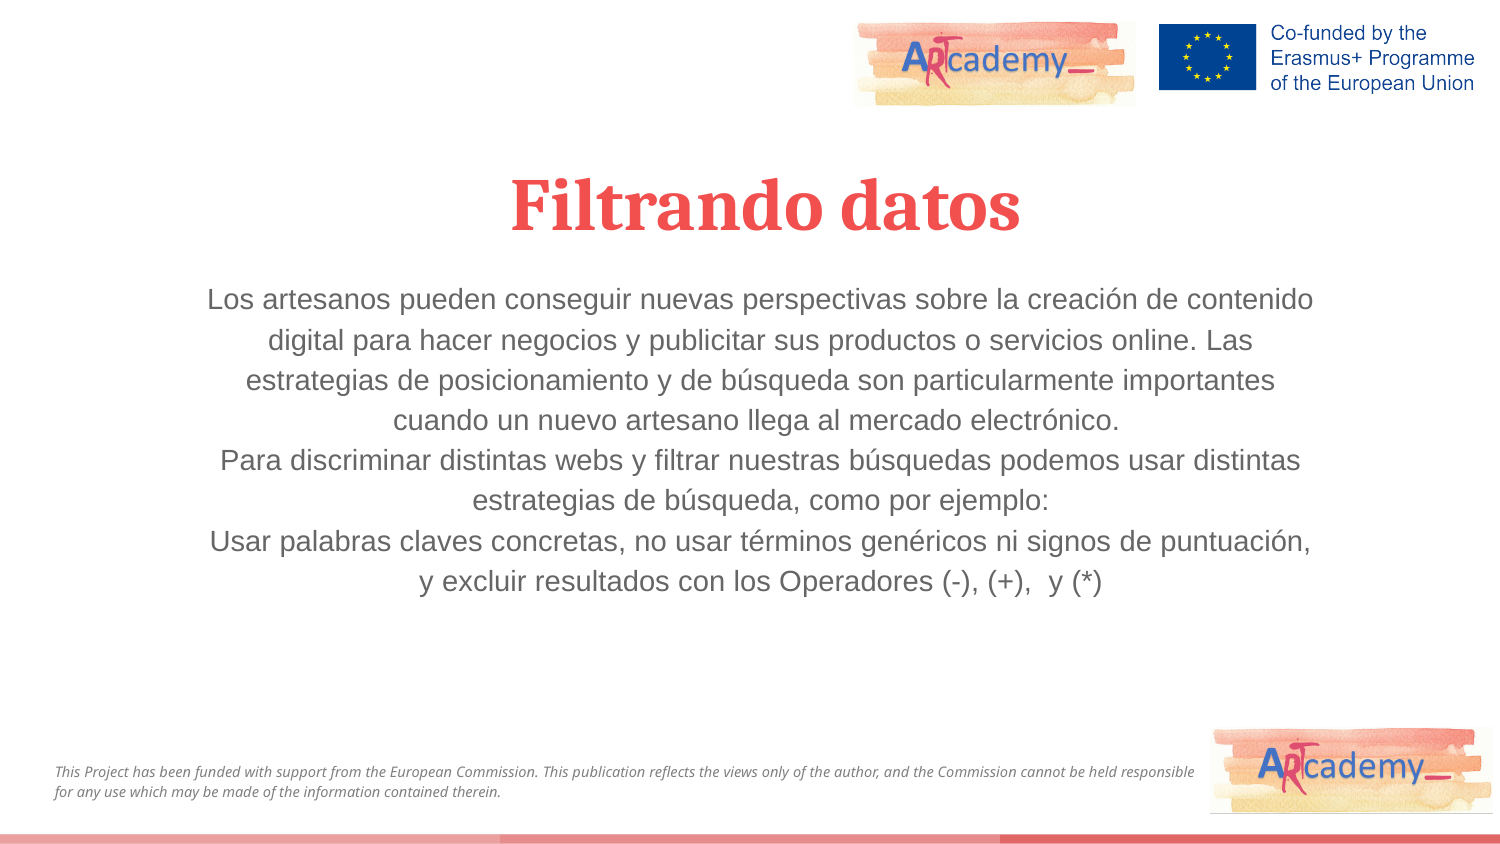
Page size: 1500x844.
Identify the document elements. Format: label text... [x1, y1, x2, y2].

text_box This Project has been funded with support from the European Commission. This publication reflects the views only of the author, and the Commission cannot be held responsible for any use which may be made of the information contained therein. [39, 754, 1205, 799]
title Filtrando datos [180, 53, 1352, 261]
picture [1158, 24, 1474, 94]
picture [854, 2, 1137, 138]
picture [1210, 709, 1493, 844]
list Los artesanos pueden conseguir nuevas perspectivas sobre la creación de contenido digital para hacer negocios y publicitar sus productos o servicios online. Las estrategias de posicionamiento y de búsqueda son particularmente importantes cuando un nuevo artesano llega al mercado electrónico. Para discriminar distintas webs y filtrar nuestras búsquedas podemos usar distintas estrategias de búsqueda, como por ejemplo: Usar palabras claves concretas, no usar términos genéricos ni signos de puntuación, y excluir resultados con los Operadores (-), (+), y (*) [164, 260, 1336, 666]
